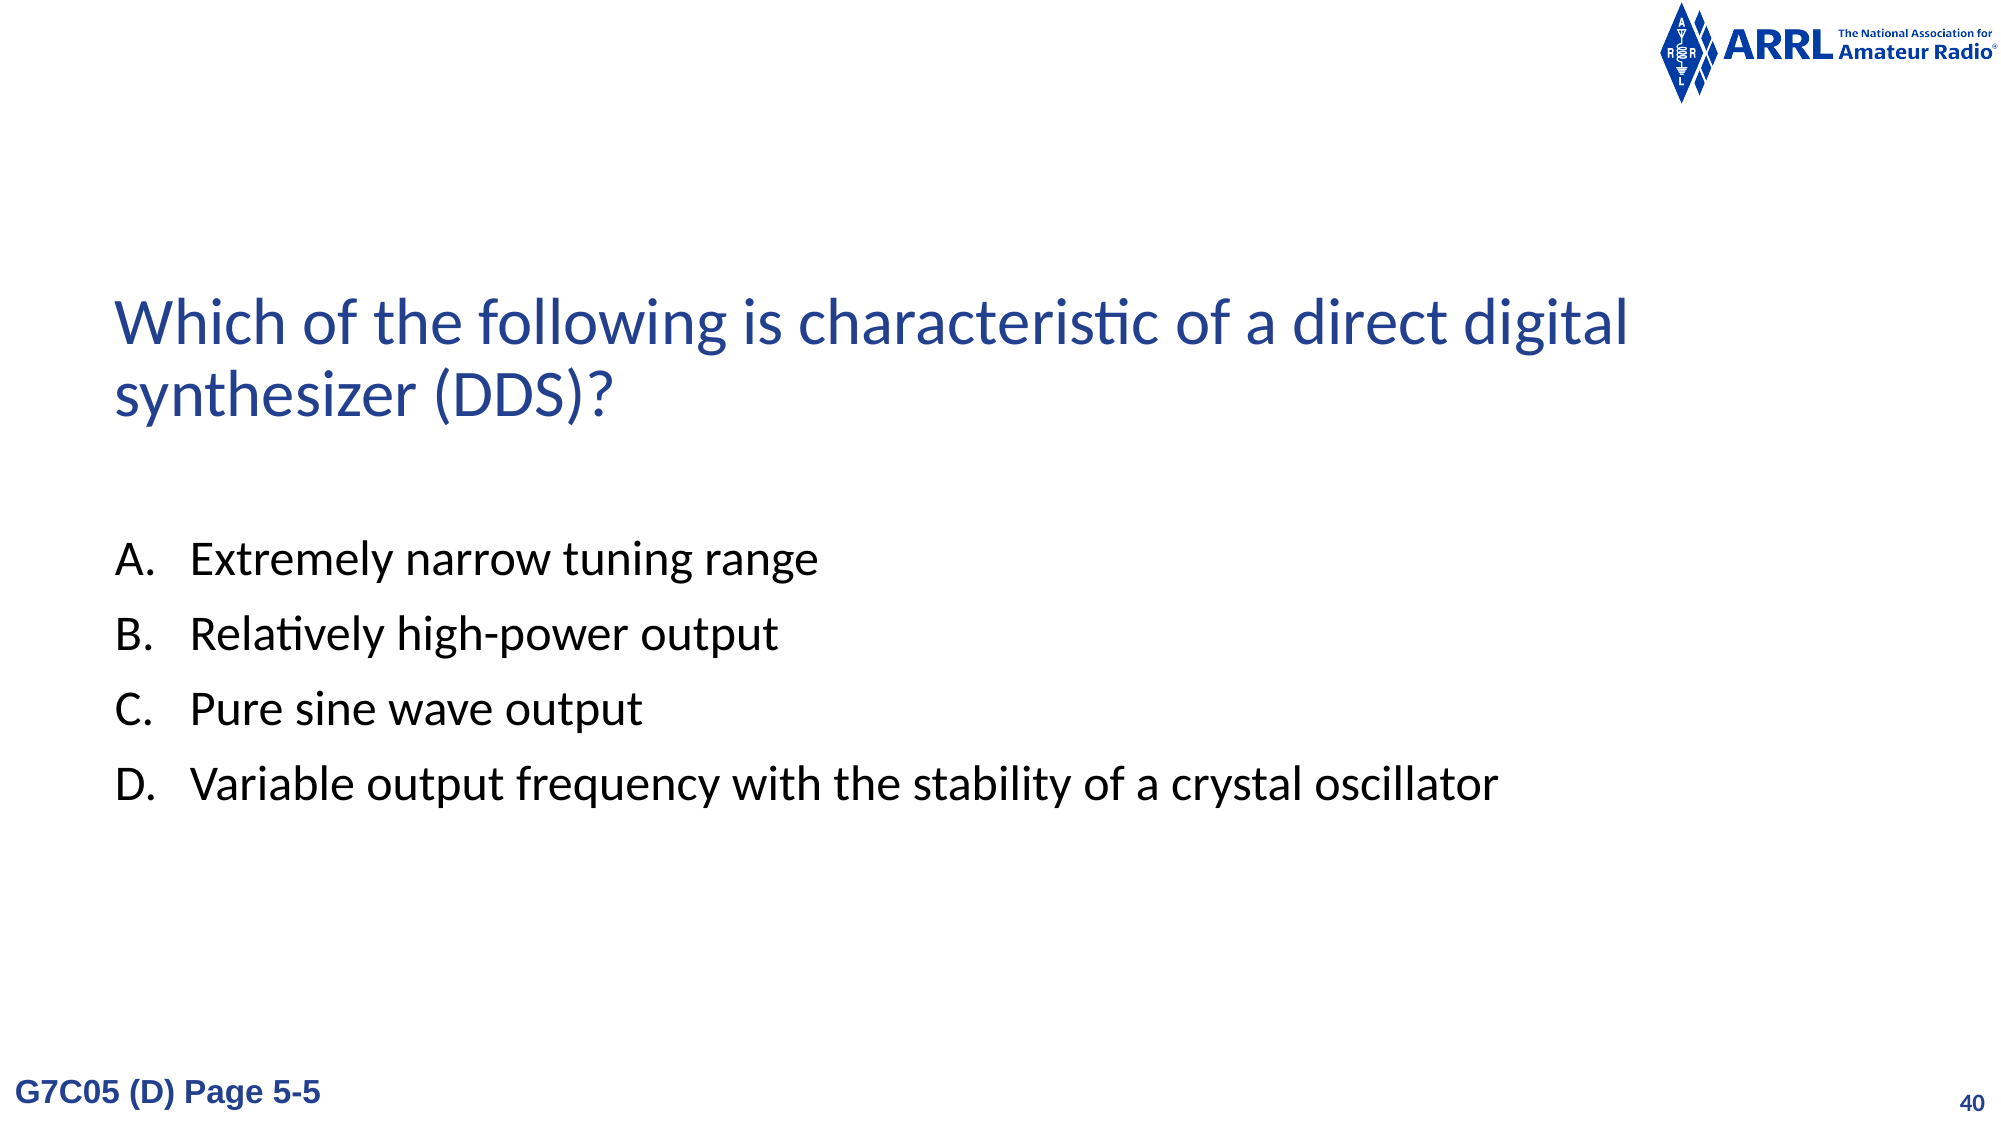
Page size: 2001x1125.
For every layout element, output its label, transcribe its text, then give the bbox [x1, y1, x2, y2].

picture [1658, 0, 1999, 106]
text_box G7C05 (D) Page 5-5 [0, 1062, 1313, 1118]
list Extremely narrow tuning range Relatively high-power output Pure sine wave output Variable output frequency with the stability of a crystal oscillator [99, 525, 1900, 1005]
text_box 40 [1899, 1079, 2000, 1125]
title Which of the following is characteristic of a direct digital synthesizer (DDS)? [99, 249, 1900, 468]
